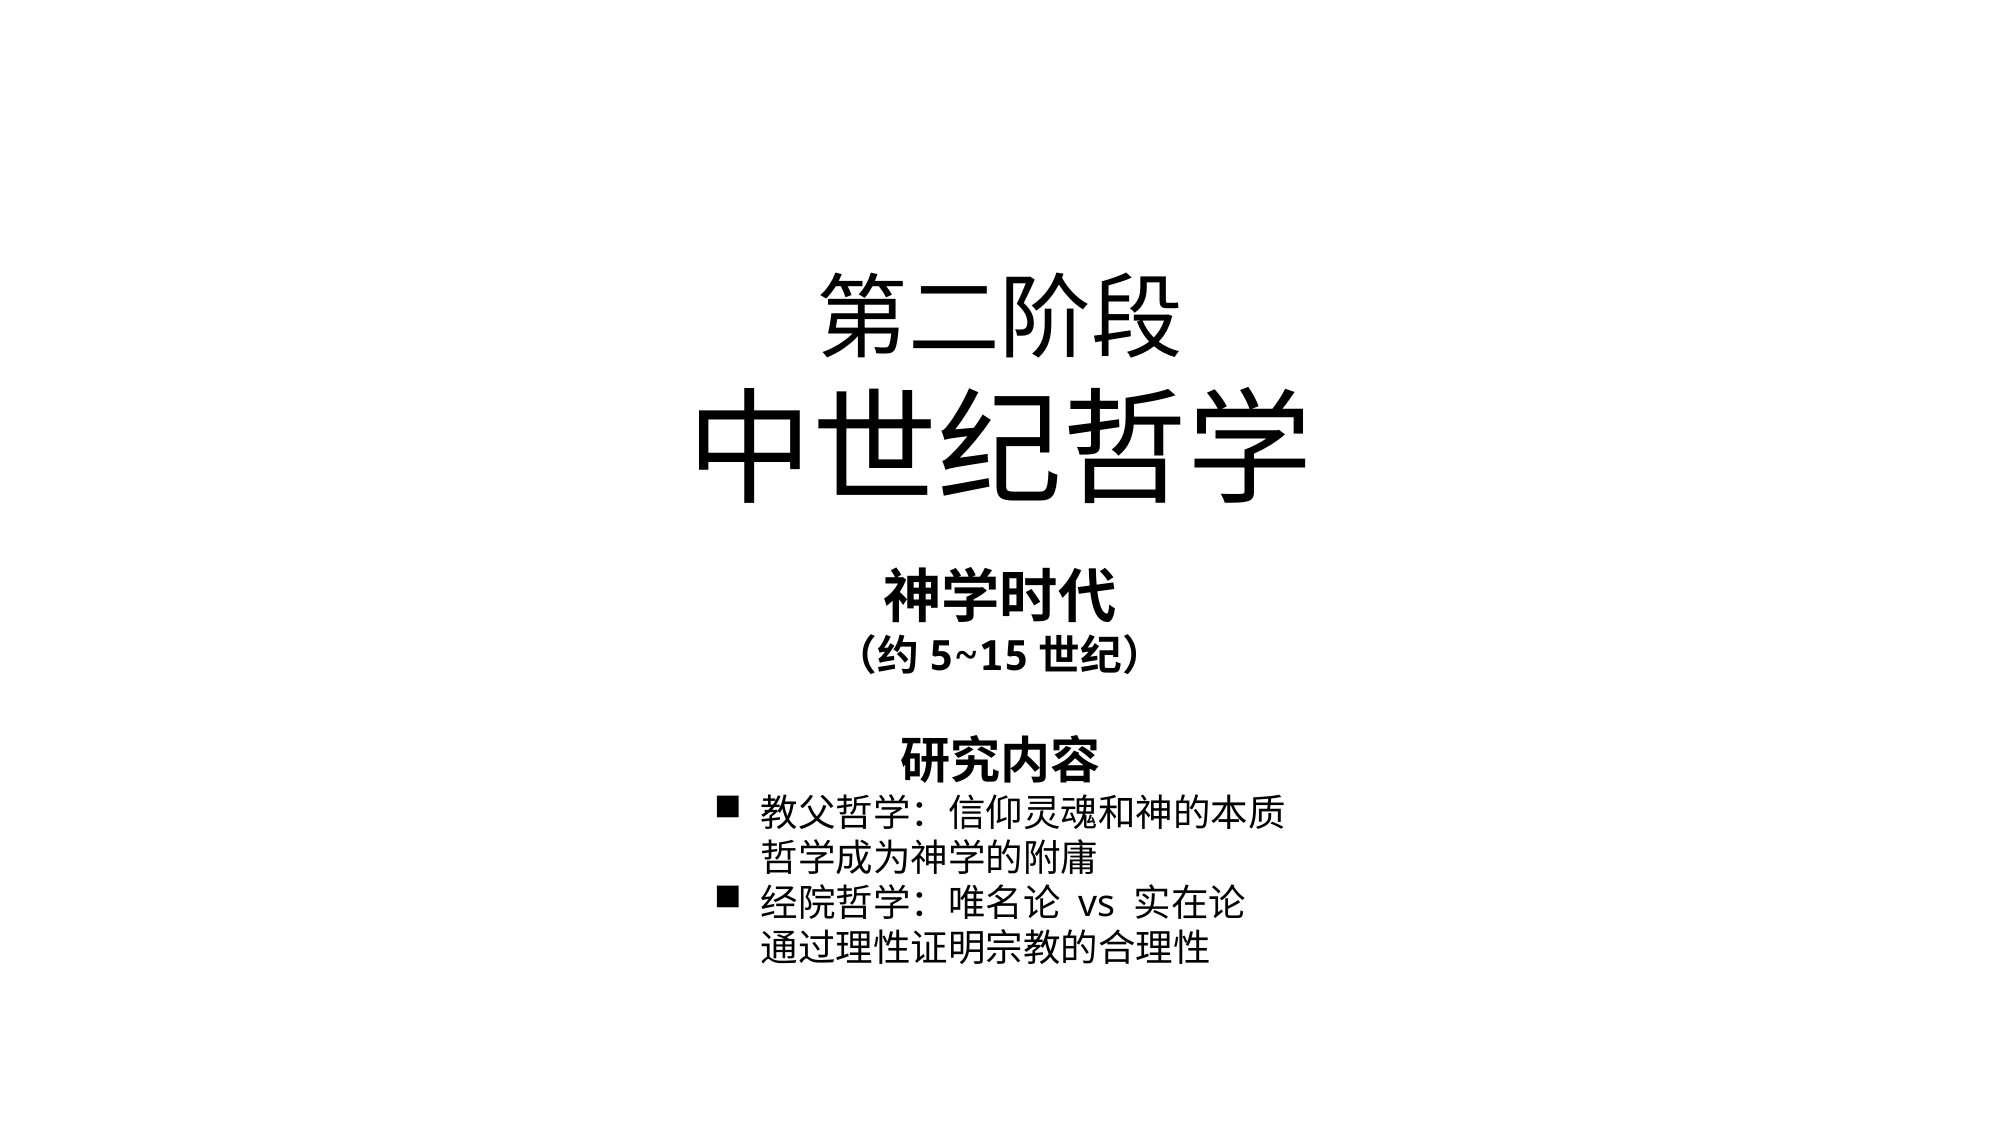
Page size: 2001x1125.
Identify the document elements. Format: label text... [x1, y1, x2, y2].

text_box 神学时代 （约5~15世纪） 研究内容 教父哲学：信仰灵魂和神的本质 哲学成为神学的附庸 经院哲学：唯名论 vs 实在论 通过理性证明宗教的合理性 [699, 551, 1301, 977]
text_box 第二阶段 中世纪哲学 [672, 251, 1328, 527]
